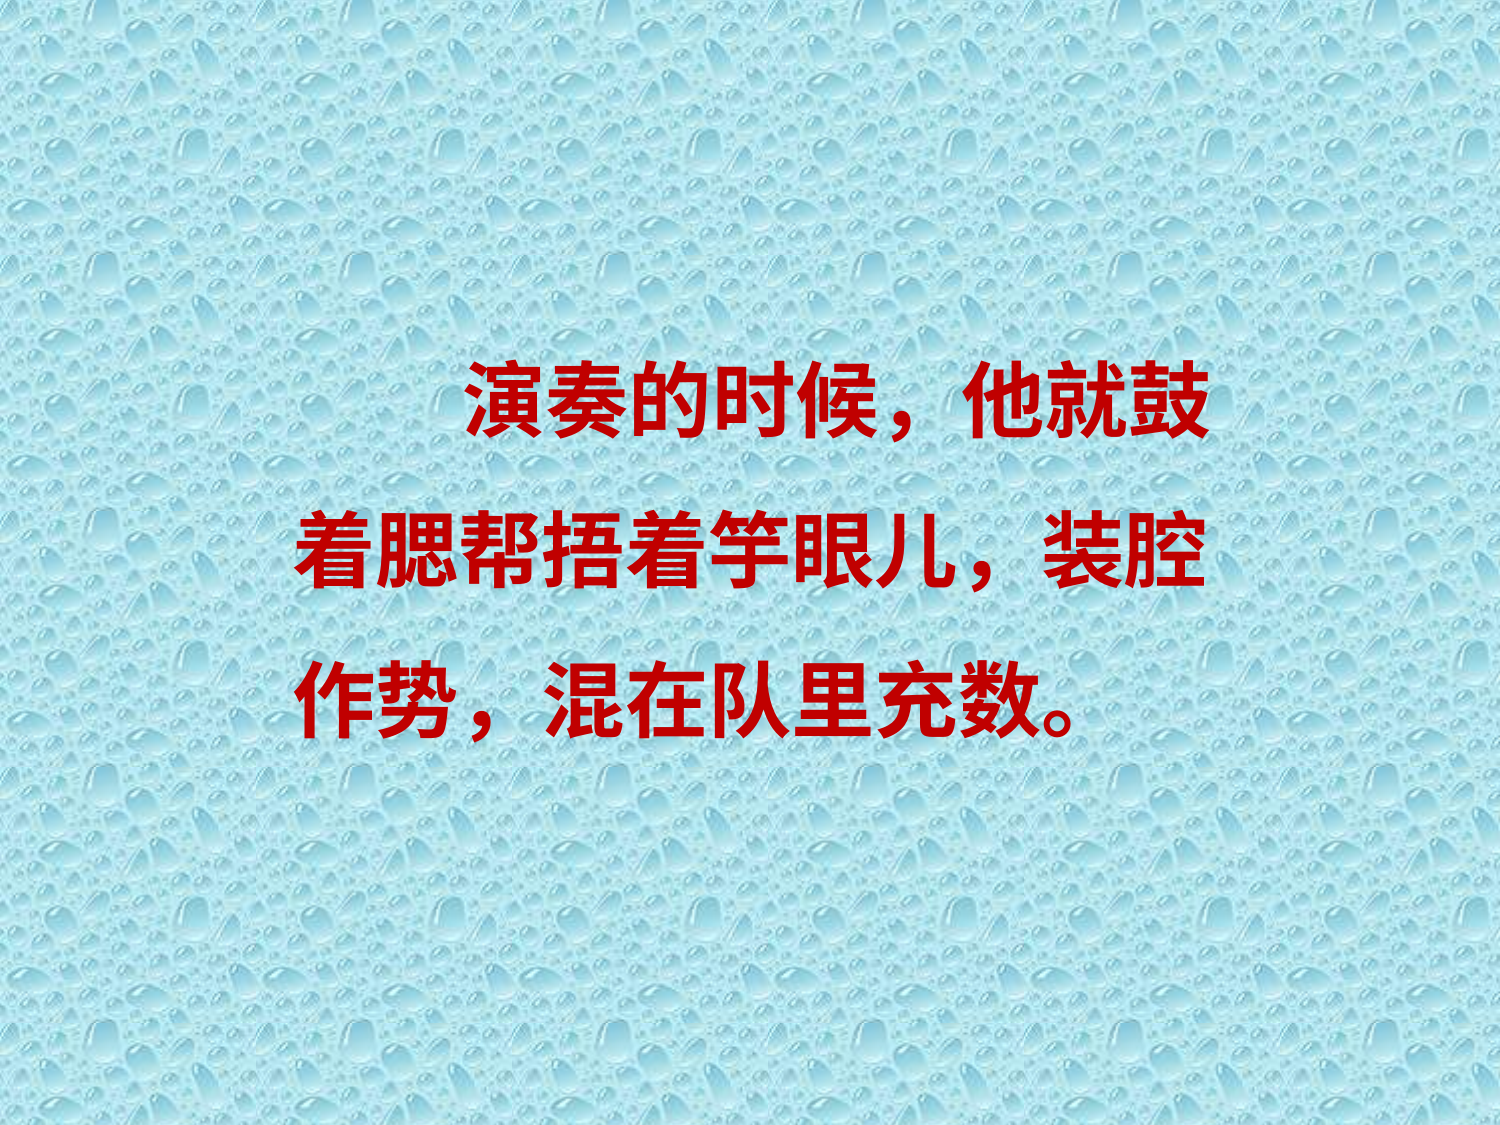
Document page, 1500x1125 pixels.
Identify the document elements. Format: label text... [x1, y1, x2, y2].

picture [0, 0, 1500, 1125]
text_box 演奏的时候，他就鼓着腮帮捂着竽眼儿，装腔作势，混在队里充数。 [277, 290, 1306, 756]
